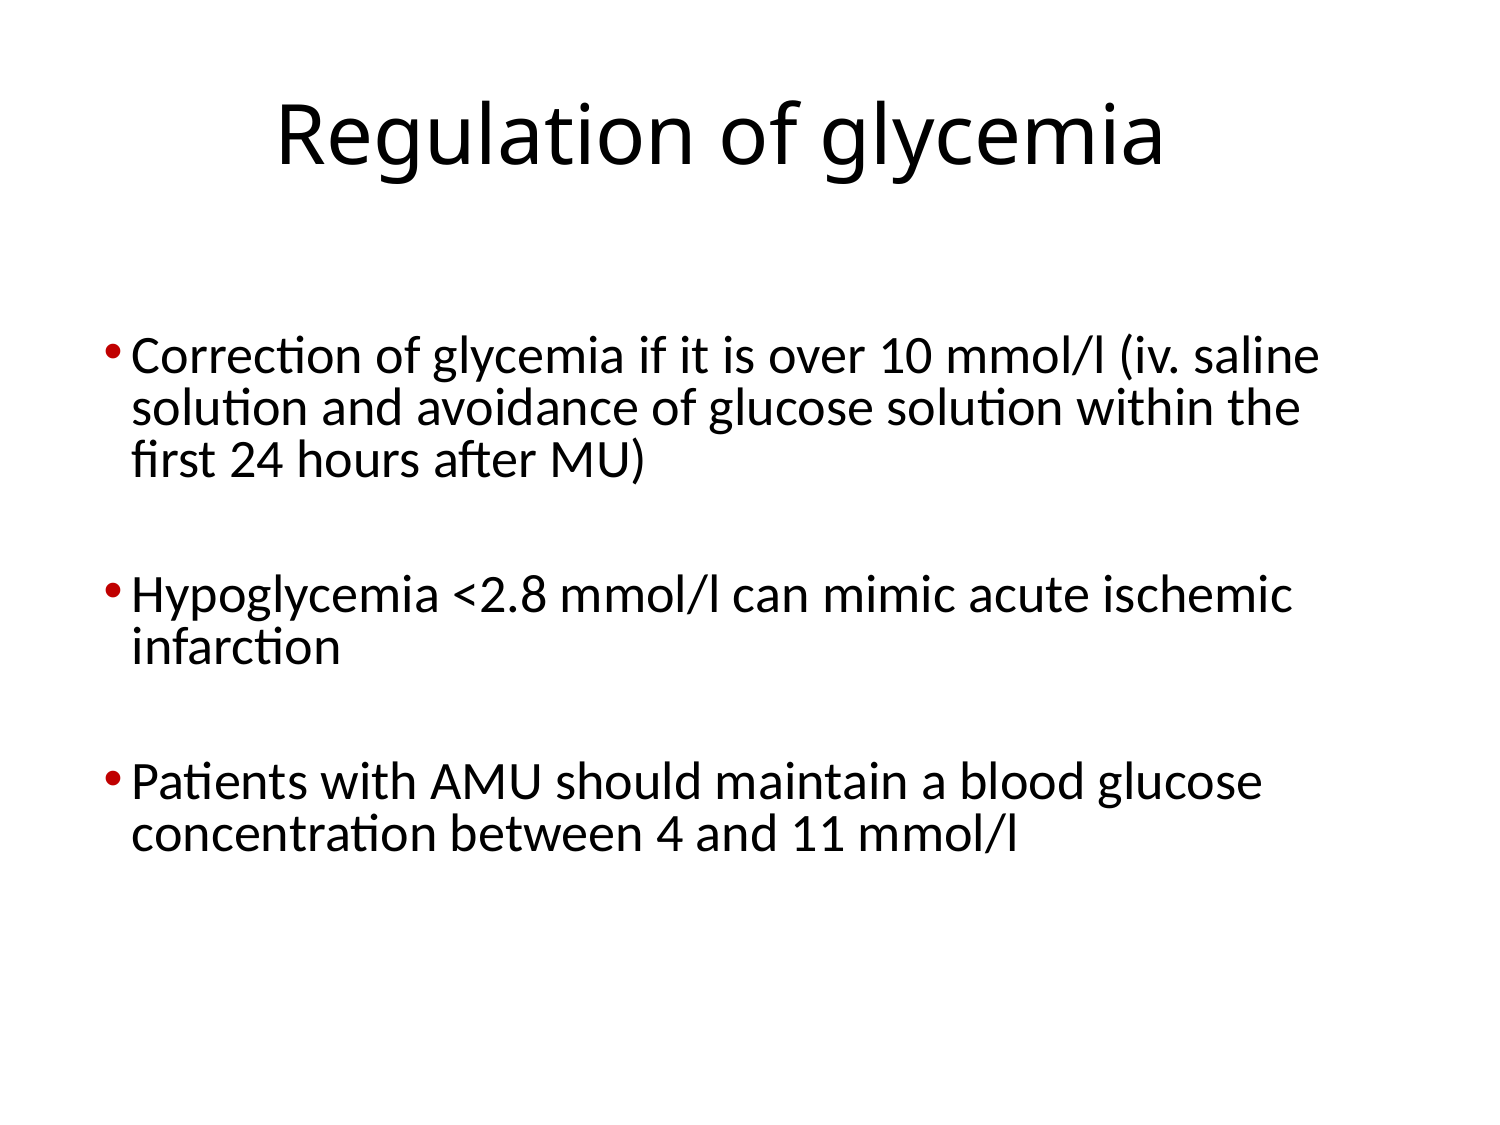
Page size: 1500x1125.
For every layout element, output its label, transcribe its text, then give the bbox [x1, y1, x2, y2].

title Regulation of glycemia [85, 31, 1383, 244]
list Correction of glycemia if it is over 10 mmol/l (iv. saline solution and avoidance of glucose solution within the first 24 hours after MU) Hypoglycemia <2.8 mmol/l can mimic acute ischemic infarction Patients with AMU should maintain a blood glucose concentration between 4 and 11 mmol/l [88, 243, 1386, 1125]
